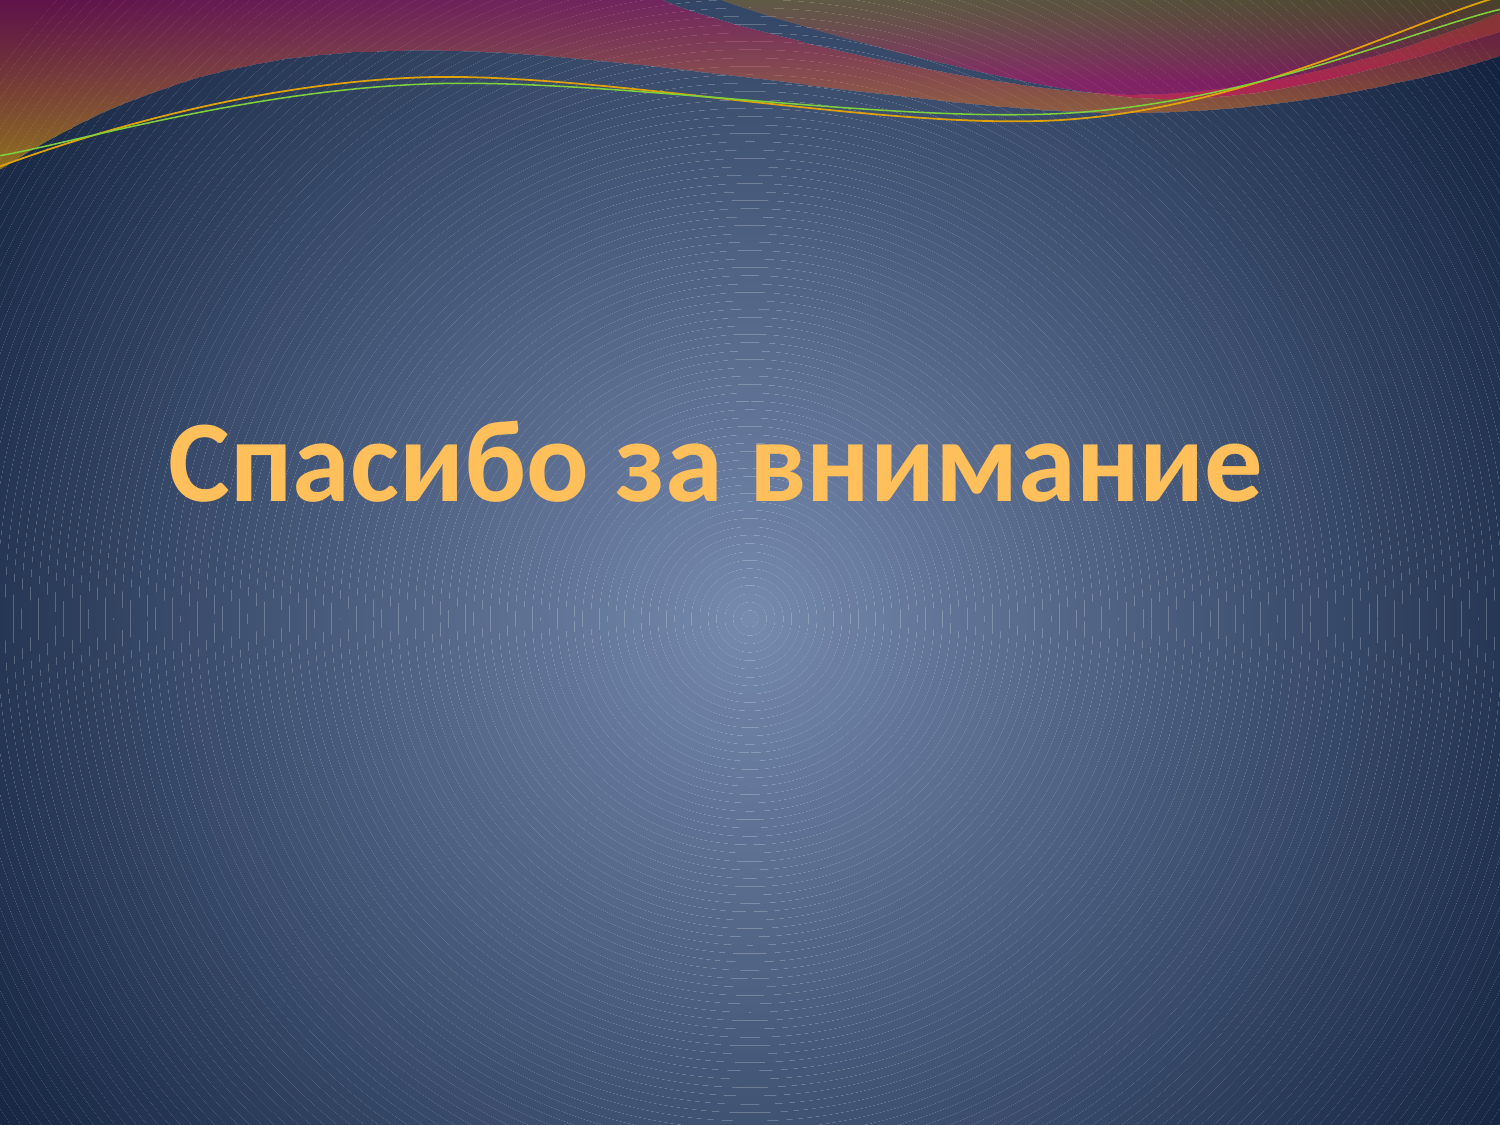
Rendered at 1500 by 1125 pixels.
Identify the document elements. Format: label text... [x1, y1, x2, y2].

title Спасибо за внимание [87, 224, 1376, 526]
